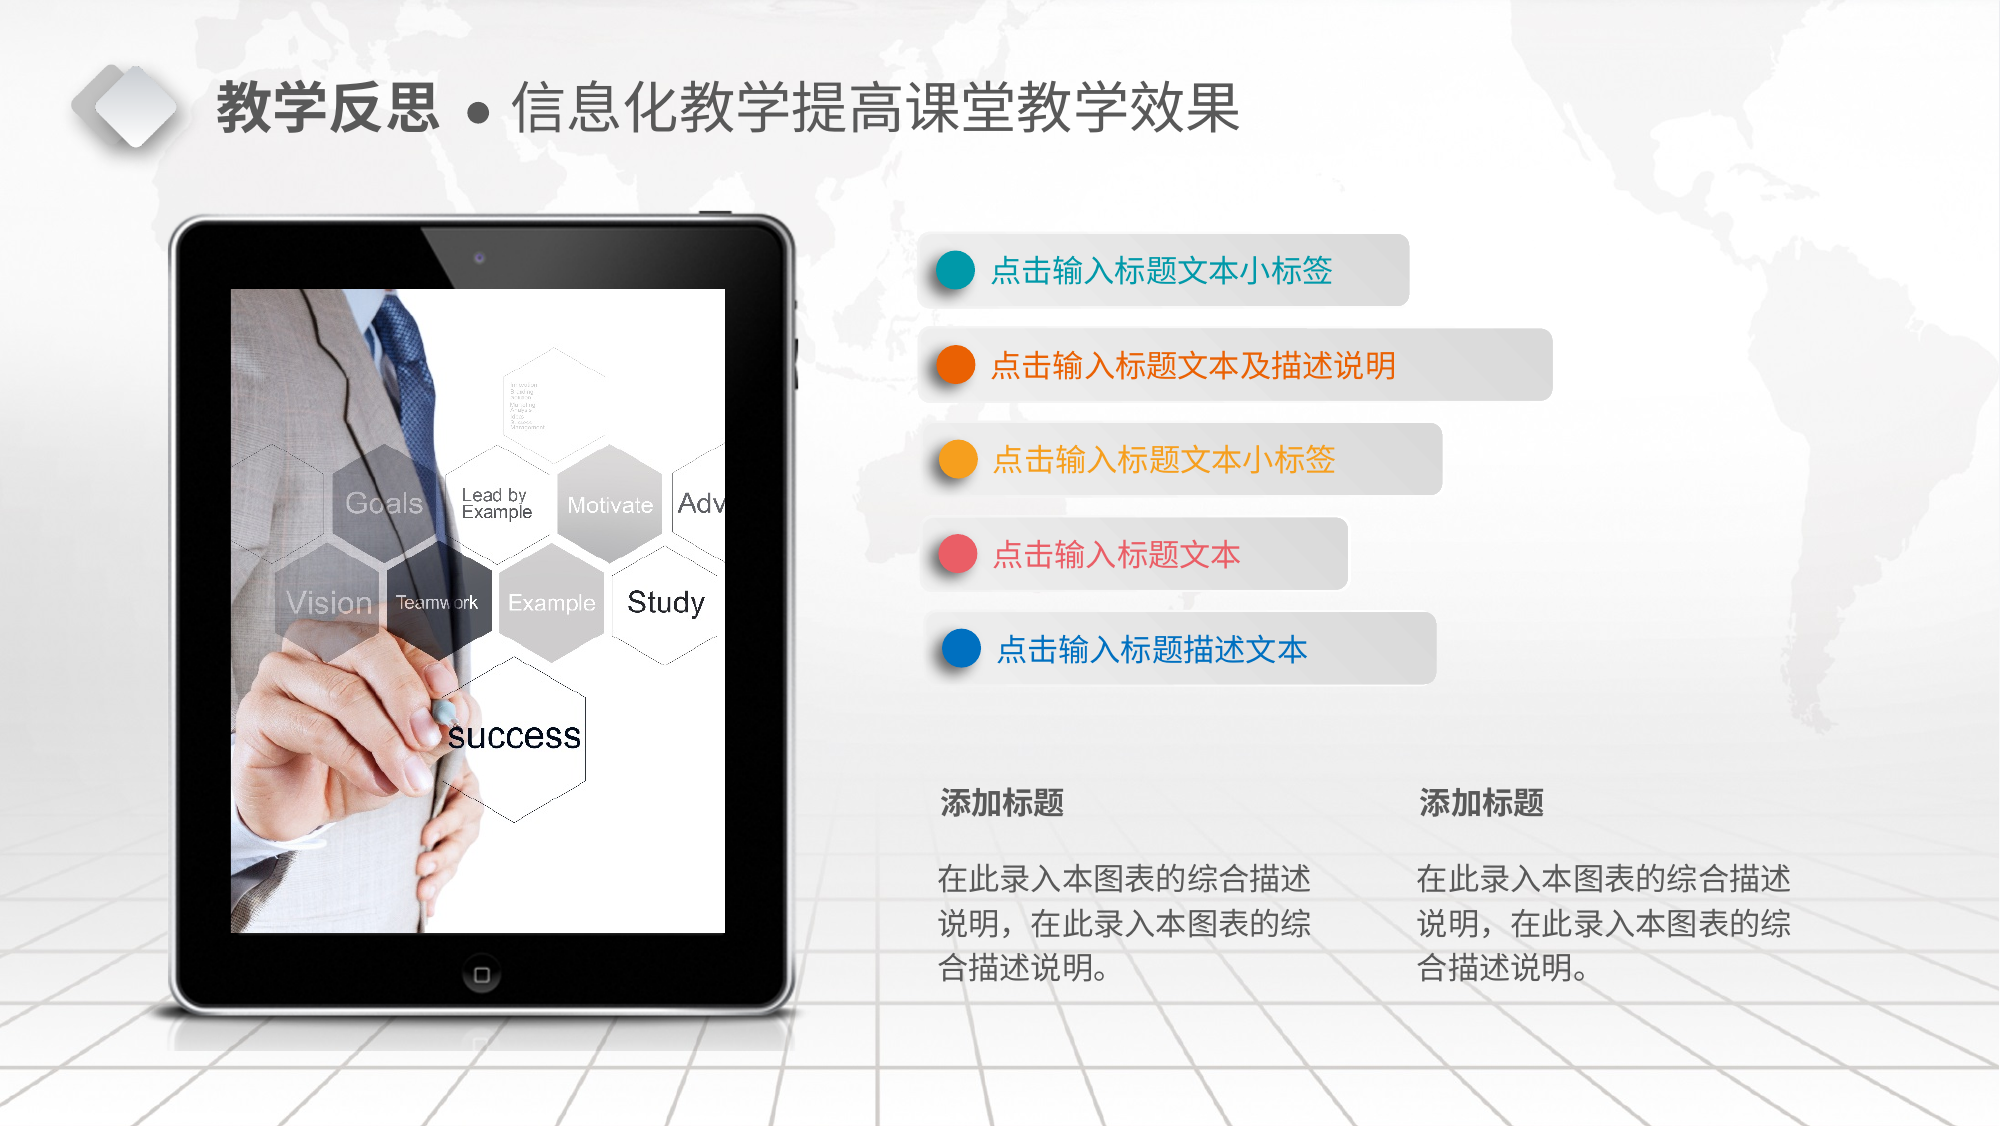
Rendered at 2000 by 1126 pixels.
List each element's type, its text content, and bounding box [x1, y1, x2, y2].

text_box 在此录入本图表的综合描述说明，在此录入本图表的综合描述说明。 [917, 841, 1339, 996]
text_box 教学反思 [216, 72, 468, 140]
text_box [917, 231, 1413, 309]
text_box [917, 326, 1556, 404]
text_box [465, 99, 492, 126]
text_box 添加标题 [920, 773, 1105, 831]
text_box 信息化教学提高课堂教学效果 [510, 72, 1255, 140]
text_box 在此录入本图表的综合描述说明，在此录入本图表的综合描述说明。 [1397, 841, 1819, 996]
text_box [923, 609, 1437, 687]
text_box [128, 186, 827, 1052]
picture [0, 0, 1999, 1126]
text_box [920, 420, 1446, 498]
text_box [919, 515, 1352, 593]
text_box 添加标题 [1400, 773, 1585, 831]
